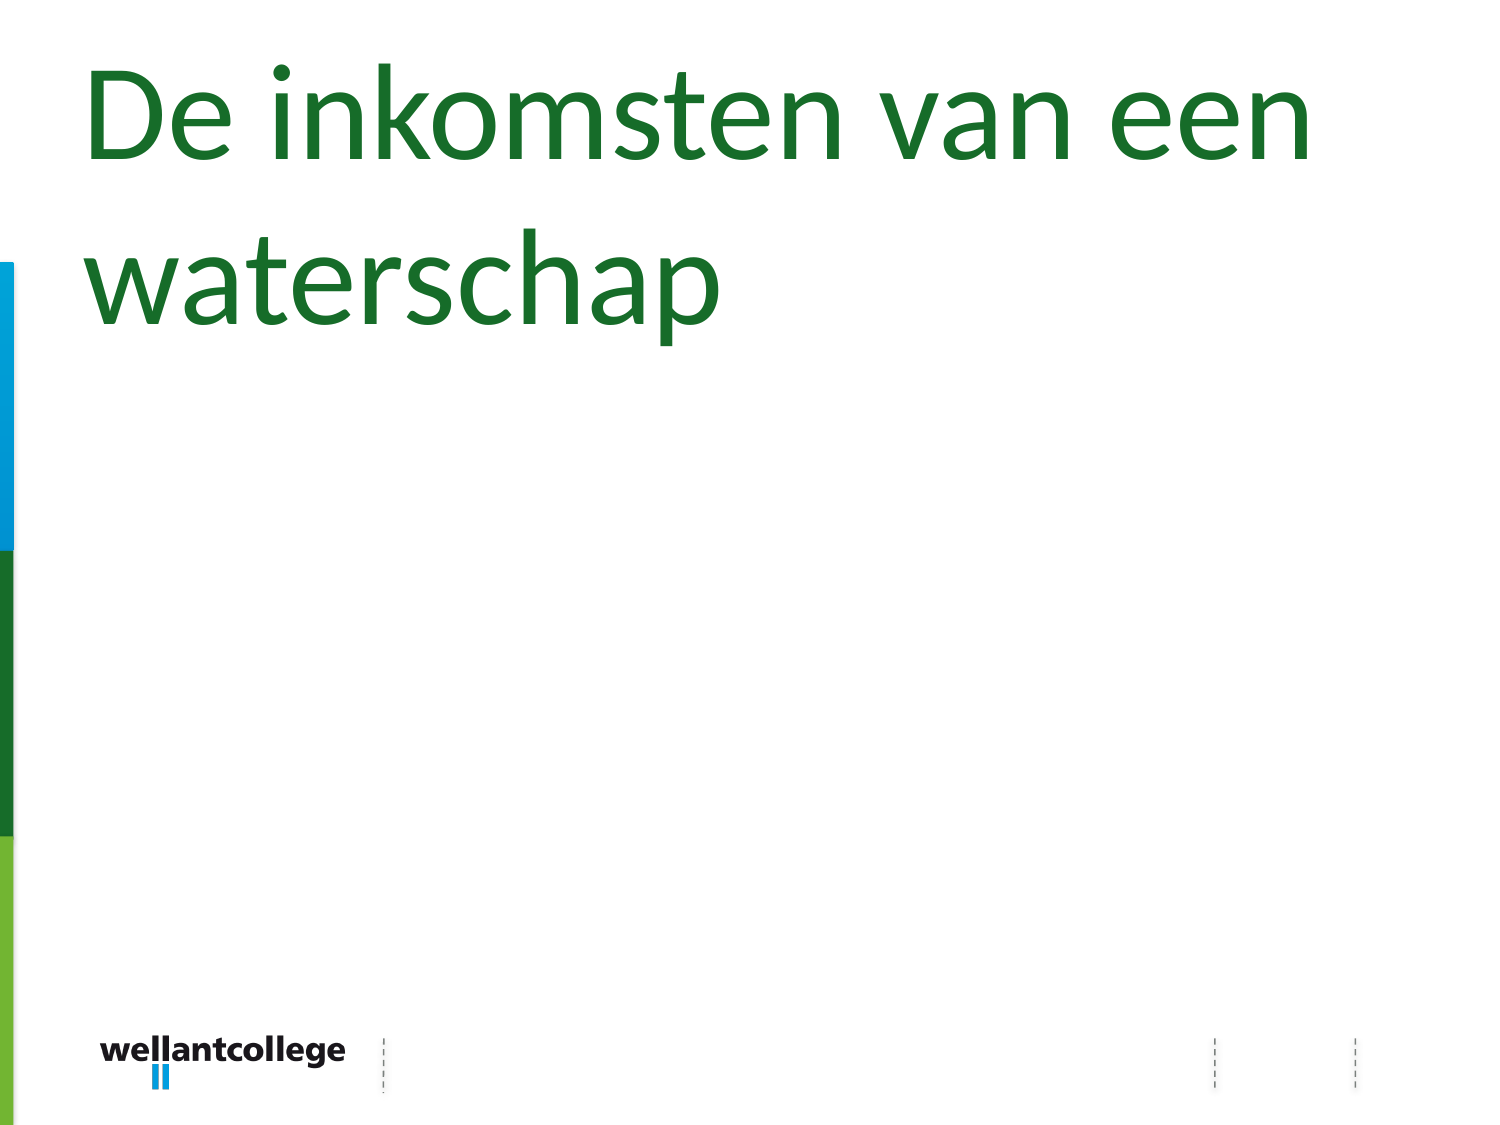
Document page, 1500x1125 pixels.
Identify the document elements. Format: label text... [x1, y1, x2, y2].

title De inkomsten van een waterschap [82, 31, 1321, 352]
